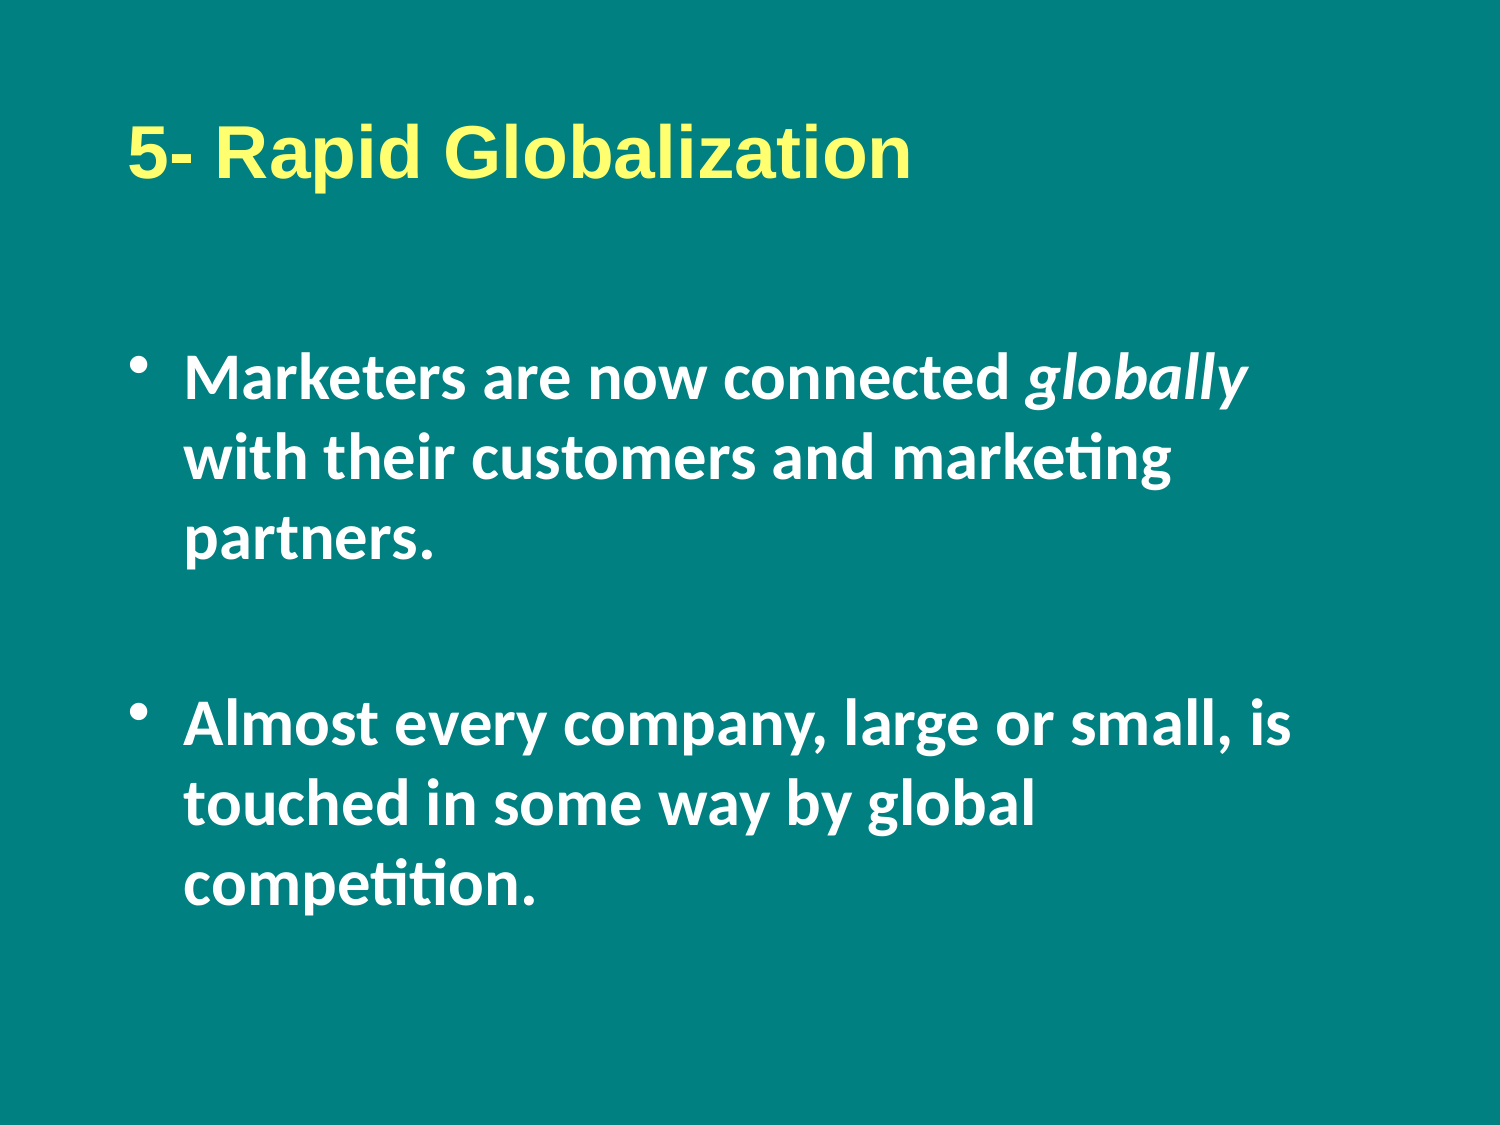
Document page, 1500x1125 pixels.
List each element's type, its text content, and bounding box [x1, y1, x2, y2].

title 5- Rapid Globalization [112, 99, 1388, 288]
list Marketers are now connected globally with their customers and marketing partners. Almost every company, large or small, is touched in some way by global competition. [112, 324, 1388, 1001]
